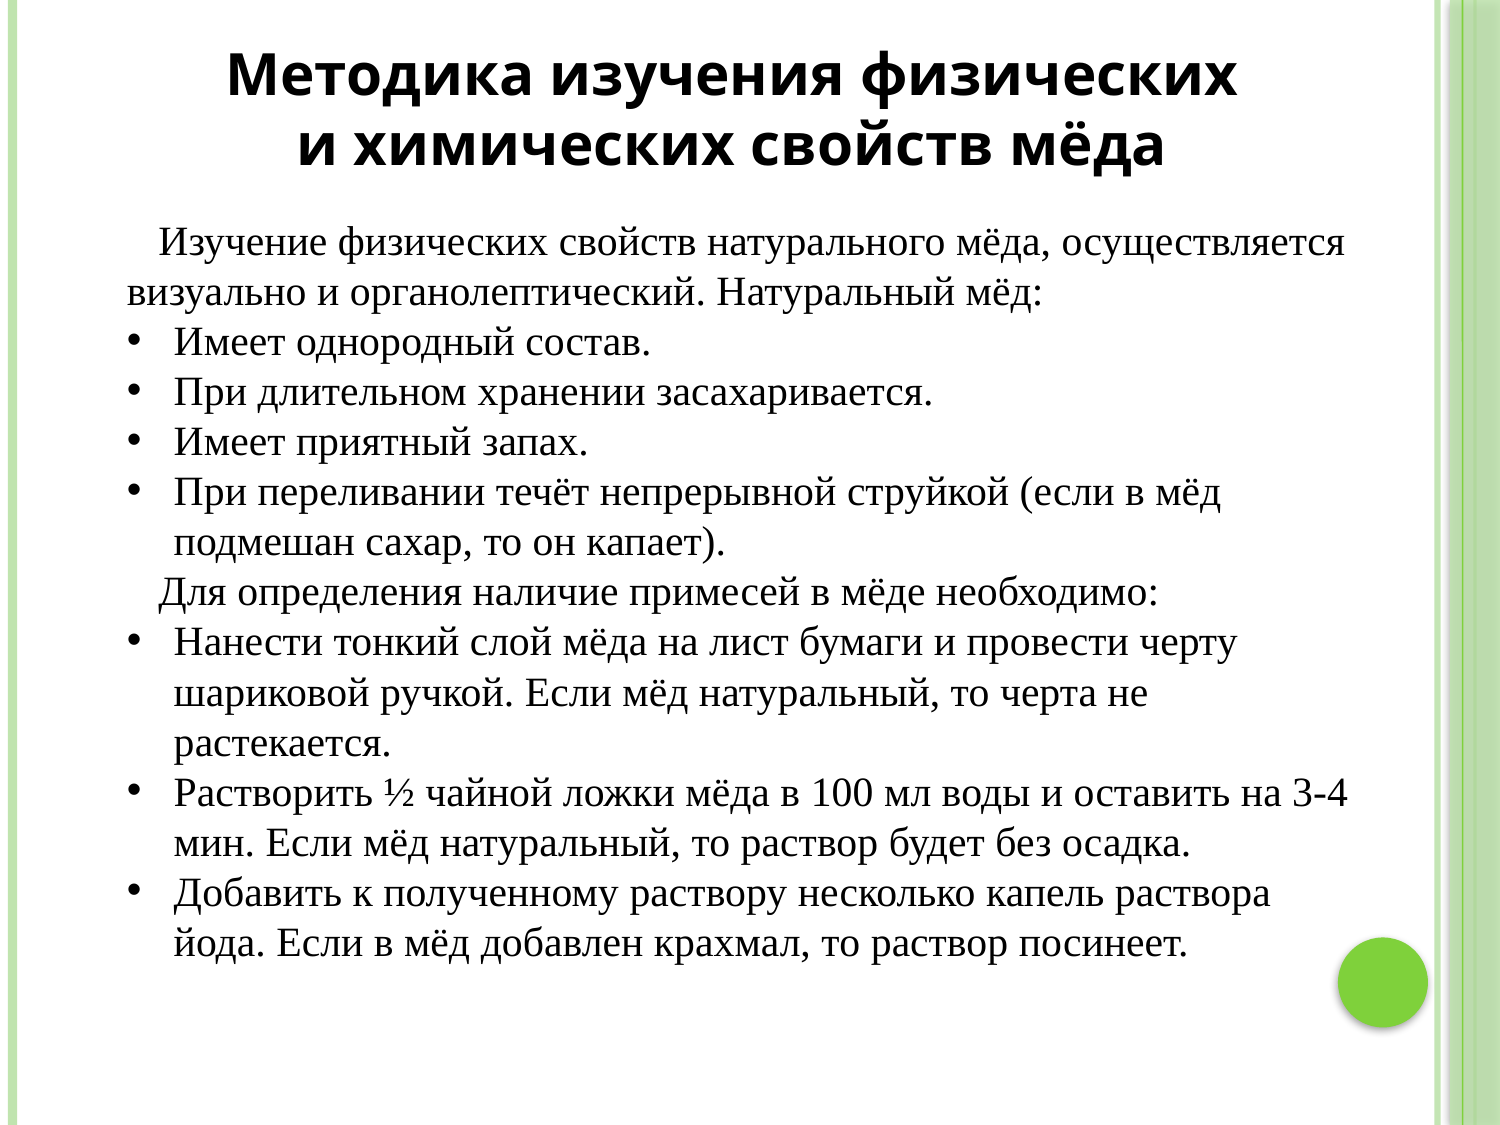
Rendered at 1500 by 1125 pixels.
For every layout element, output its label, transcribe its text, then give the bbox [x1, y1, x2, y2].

text_box Изучение физических свойств натурального мёда, осуществляется визуально и органолептический. Натуральный мёд: Имеет однородный состав. При длительном хранении засахаривается. Имеет приятный запах. При переливании течёт непрерывной струйкой (если в мёд подмешан сахар, то он капает). Для определения наличие примесей в мёде необходимо: Нанести тонкий слой мёда на лист бумаги и провести черту шариковой ручкой. Если мёд натуральный, то черта не растекается. Растворить ½ чайной ложки мёда в 100 мл воды и оставить на 3-4 мин. Если мёд натуральный, то раствор будет без осадка. Добавить к полученному раствору несколько капель раствора йода. Если в мёд добавлен крахмал, то раствор посинеет. [112, 206, 1388, 972]
text_box Методика изучения физических и химических свойств мёда [182, 30, 1282, 185]
